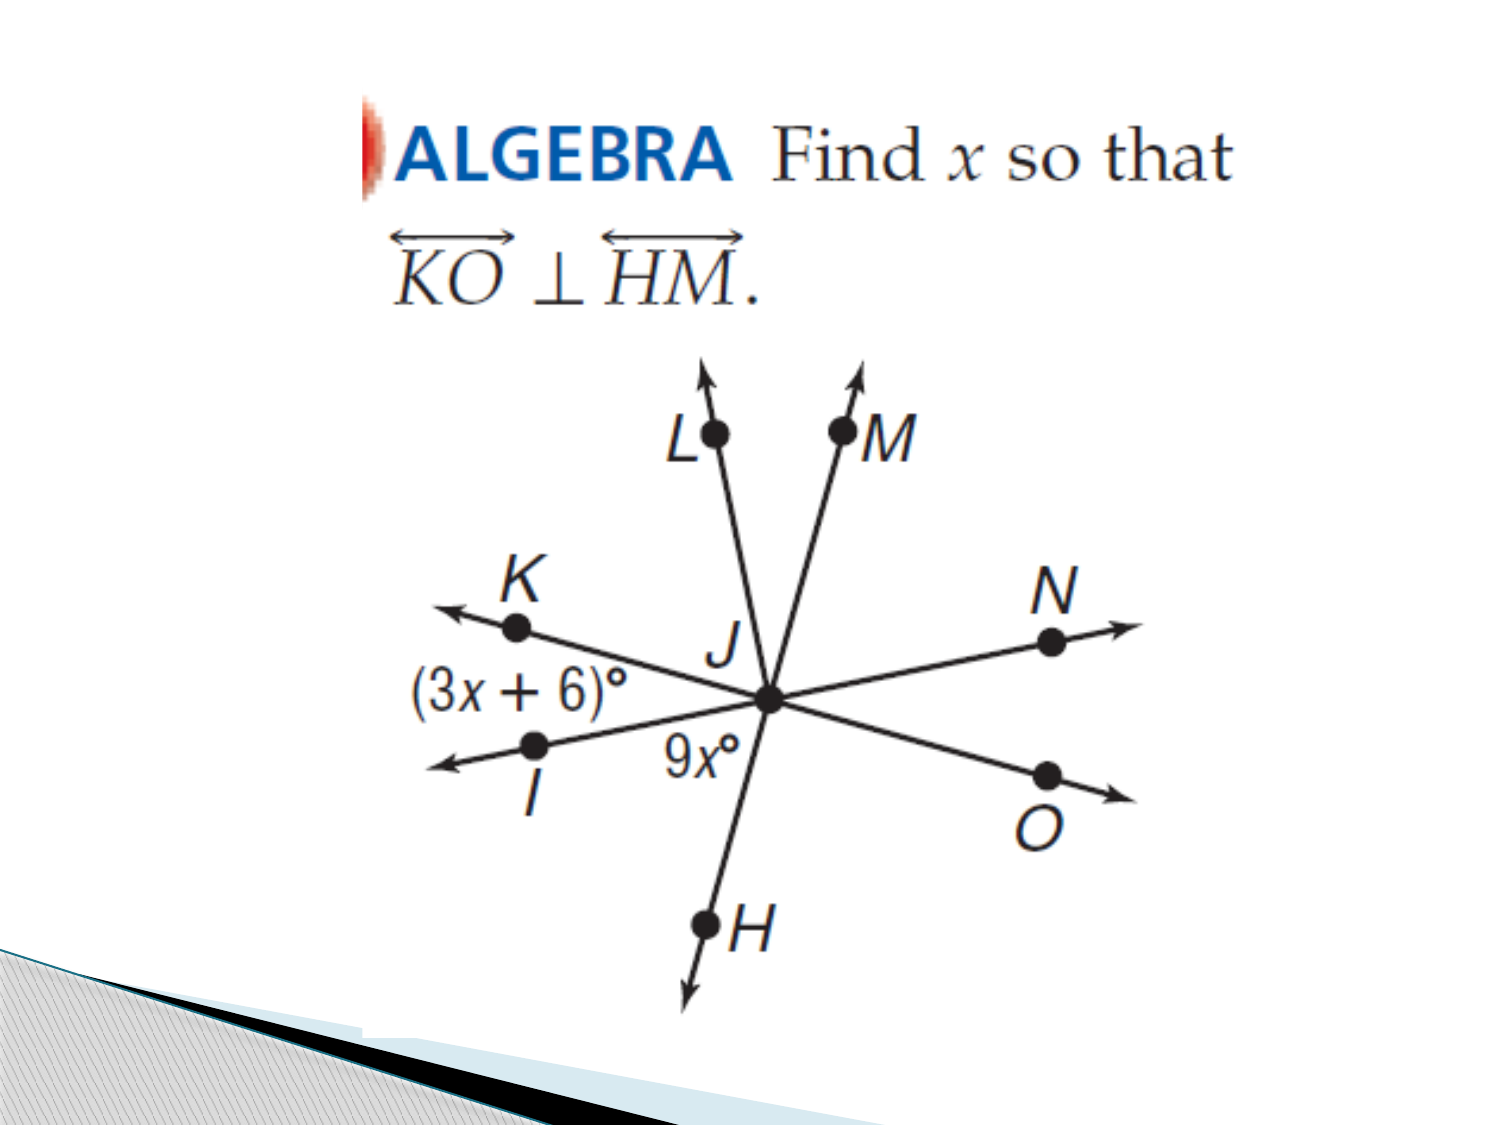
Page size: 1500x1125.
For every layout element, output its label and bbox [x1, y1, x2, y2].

list [362, 87, 1313, 1038]
